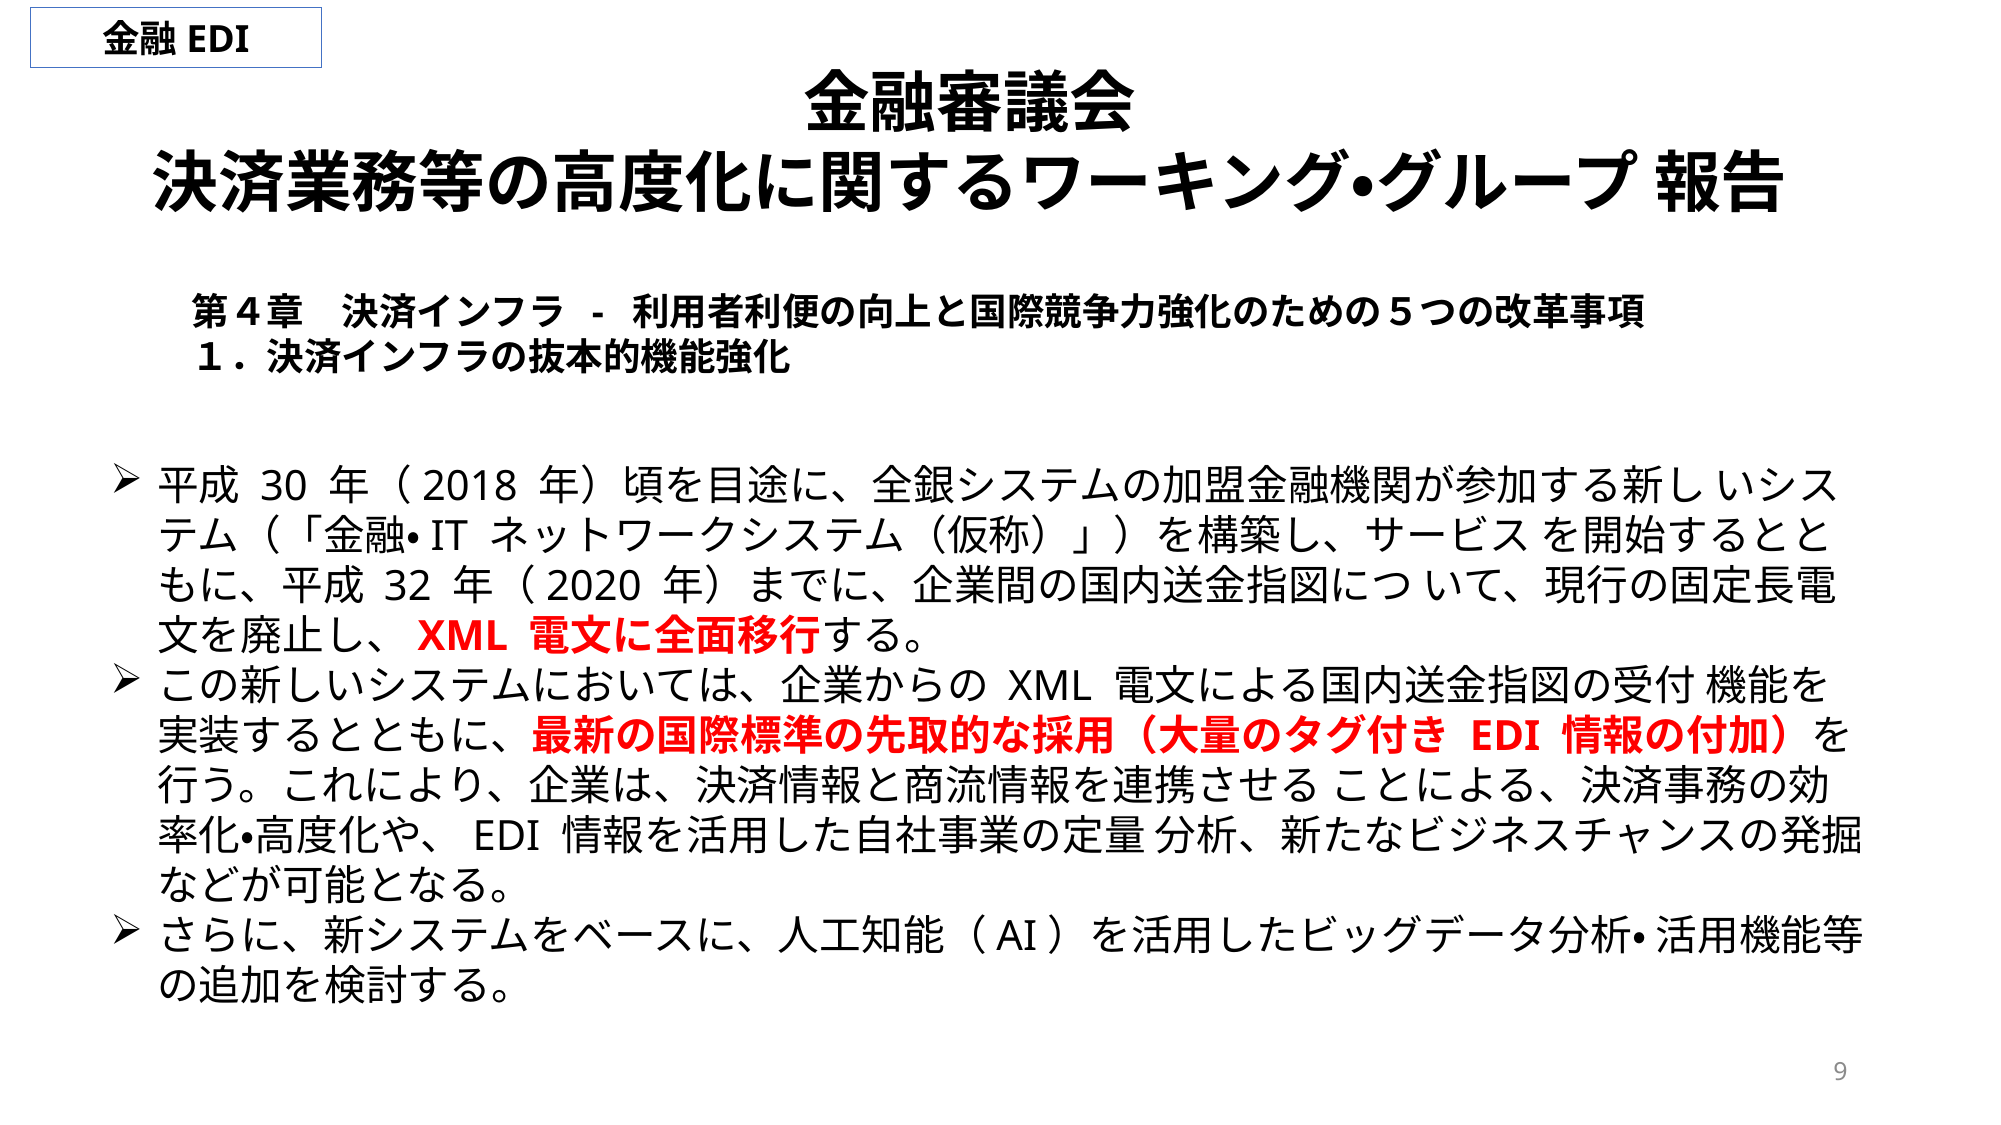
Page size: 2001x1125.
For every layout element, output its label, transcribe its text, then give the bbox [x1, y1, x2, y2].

text_box 平成 30 年（2018 年）頃を目途に、全銀システムの加盟金融機関が参加する新し いシステム（「金融・IT ネットワークシステム（仮称）」）を構築し、サービス を開始するとともに、平成 32 年（2020 年）までに、企業間の国内送金指図につ いて、現行の固定長電文を廃止し、XML 電文に全面移行する。 この新しいシステムにおいては、企業からの XML 電文による国内送金指図の受付 機能を実装するとともに、最新の国際標準の先取的な採用（大量のタグ付き EDI 情報の付加）を行う。これにより、企業は、決済情報と商流情報を連携させる ことによる、決済事務の効率化・高度化や、EDI 情報を活用した自社事業の定量 分析、新たなビジネスチャンスの発掘などが可能となる。 さらに、新システムをベースに、人工知能（AI）を活用したビッグデータ分析・ 活用機能等の追加を検討する。 [95, 451, 1882, 1067]
slide_number 9 [1412, 1067, 1863, 1103]
text_box 第４章 決済インフラ - 利用者利便の向上と国際競争力強化のための５つの改革事項 １．決済インフラの抜本的機能強化 [177, 281, 1793, 386]
text_box 金融審議会 決済業務等の高度化に関するワーキング・グループ 報告 [72, 52, 1867, 228]
text_box 金融EDI [30, 7, 322, 68]
